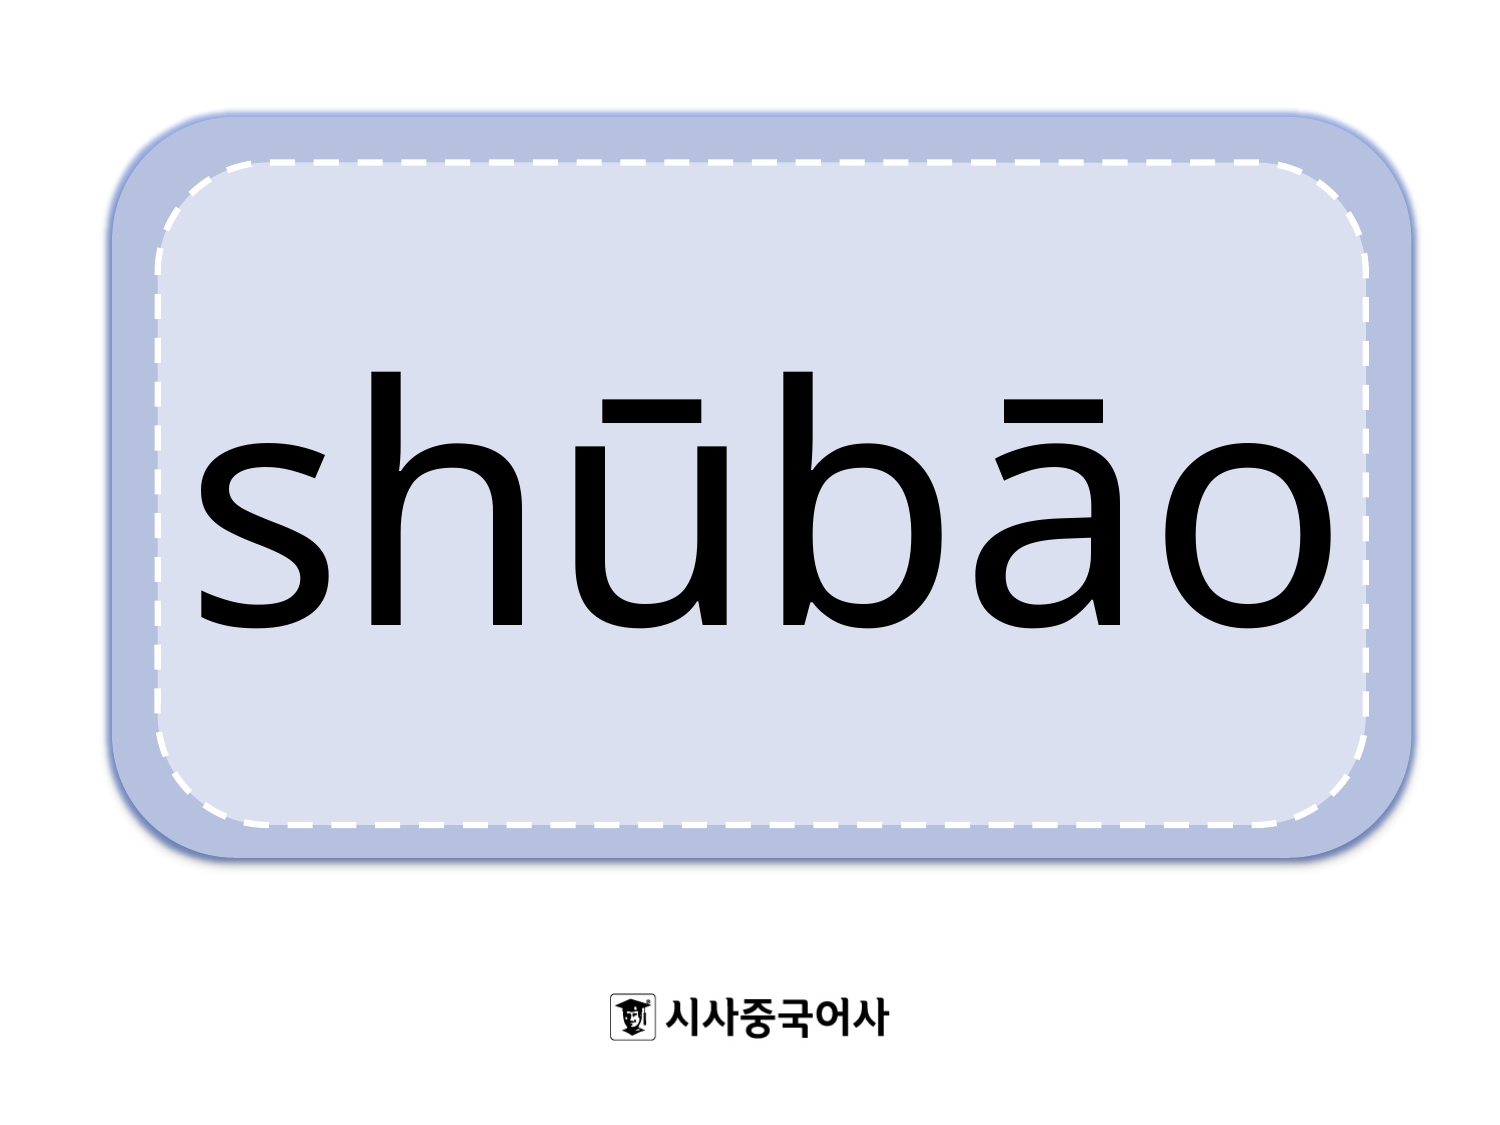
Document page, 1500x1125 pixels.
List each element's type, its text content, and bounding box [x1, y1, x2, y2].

picture [602, 987, 898, 1047]
text_box shūbāo [162, 160, 1371, 824]
